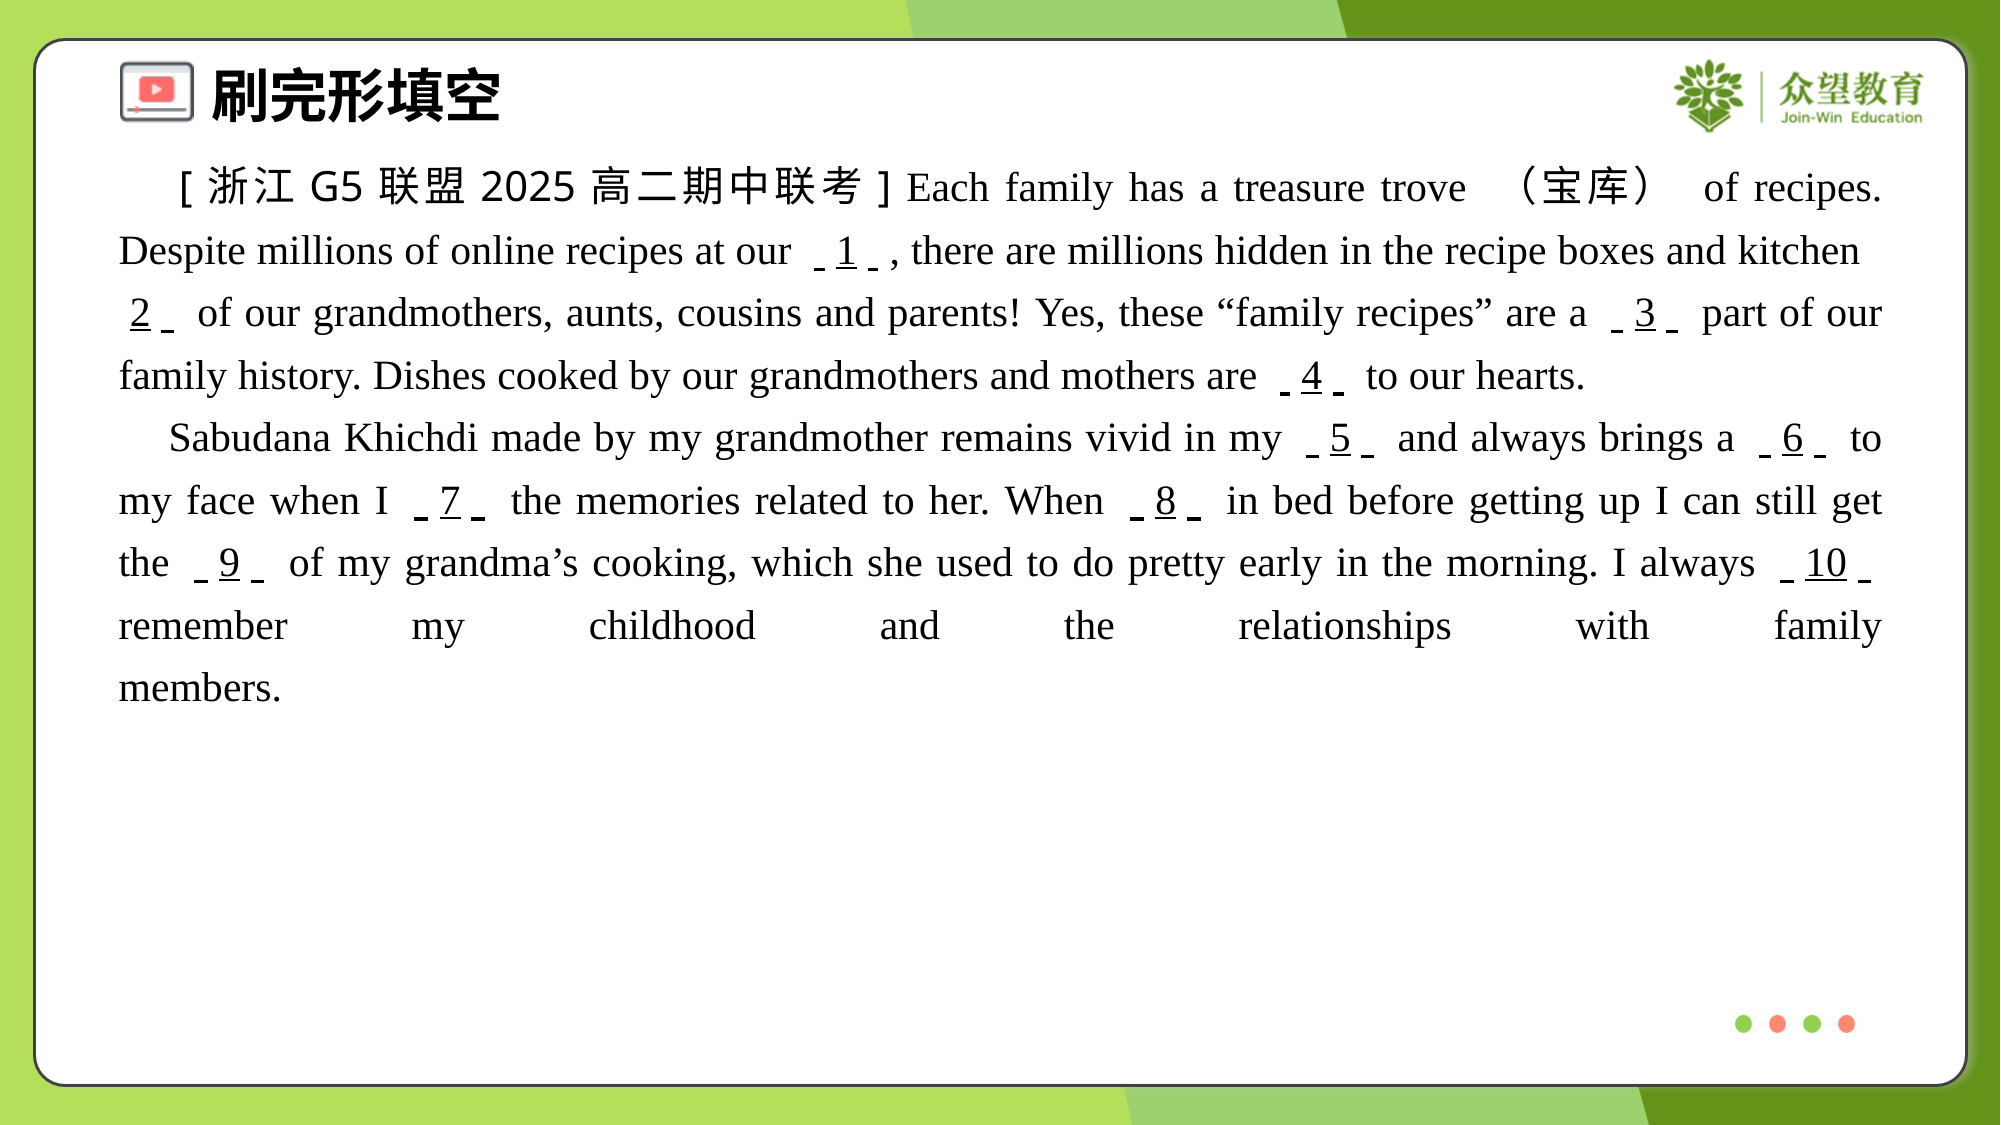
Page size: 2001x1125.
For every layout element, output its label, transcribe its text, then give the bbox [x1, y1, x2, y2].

text_box [浙江G5联盟2025高二期中联考] Each family has a treasure trove （宝库） of recipes. Despite millions of online recipes at our . .1. ., there are millions hidden in the recipe boxes and kitchen . .2. . of our grandmothers, aunts, cousins and parents! Yes, these “family recipes” are a . .3. . part of our family history. Dishes cooked by our grandmothers and mothers are . .4. . to our hearts. Sabudana Khichdi made by my grandmother remains vivid in my . .5. . and always brings a . .6. . to my face when I . .7. . the memories related to her. When . .8. . in bed before getting up I can still get the . .9. . of my grandma’s cooking, which she used to do pretty early in the morning. I always . .10. . remember my childhood and the relationships with family members.#2 [118, 147, 1883, 704]
picture [0, 0, 2000, 1125]
